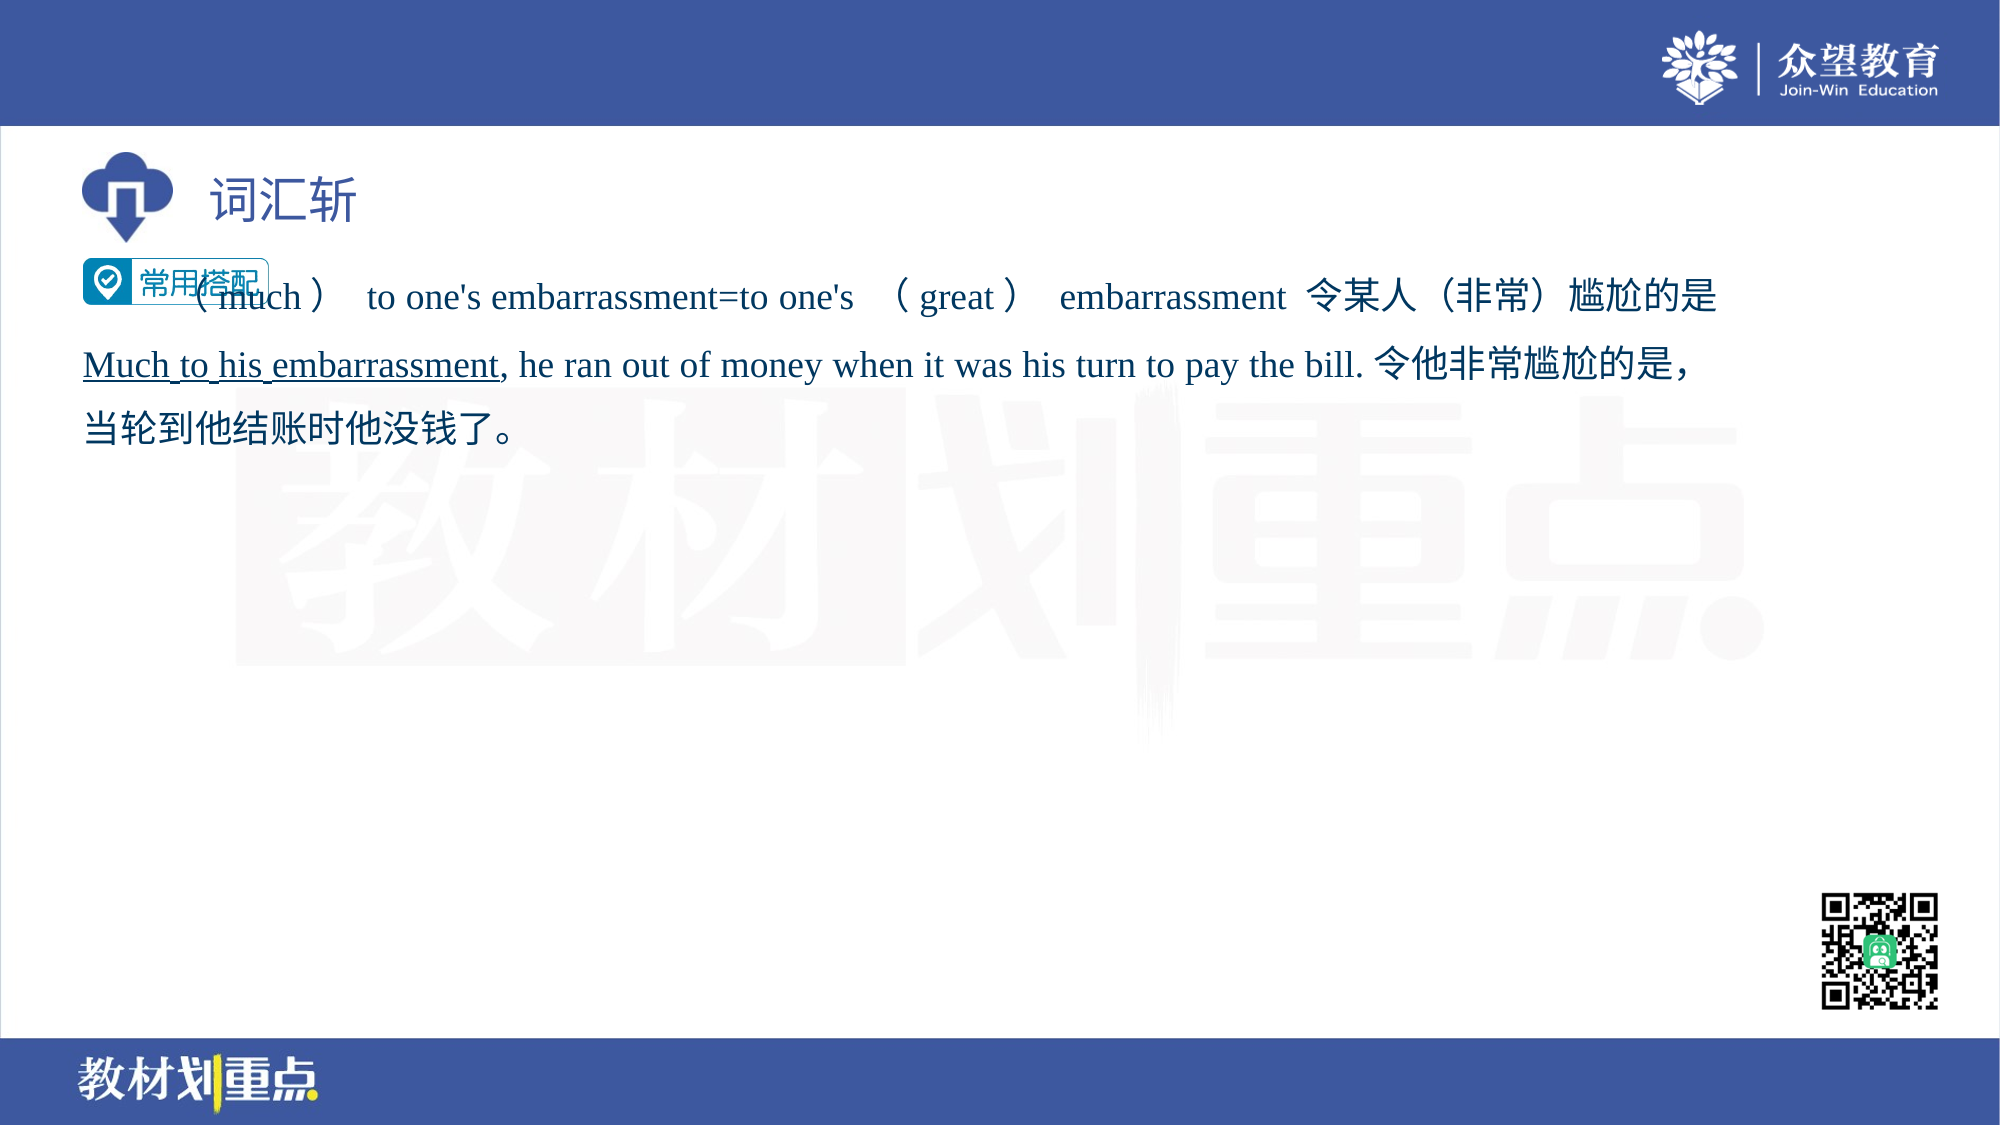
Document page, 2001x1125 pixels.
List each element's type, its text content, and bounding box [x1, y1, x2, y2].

picture [0, 0, 2000, 1125]
text_box （much） to one's embarrassment=to one's （great） embarrassment 令某人（非常）尴尬的是 Much to his embarrassment, he ran out of money when it was his turn to pay the bill.令他非常尴尬的是， 当轮到他结账时他没钱了。 [82, 247, 1817, 444]
